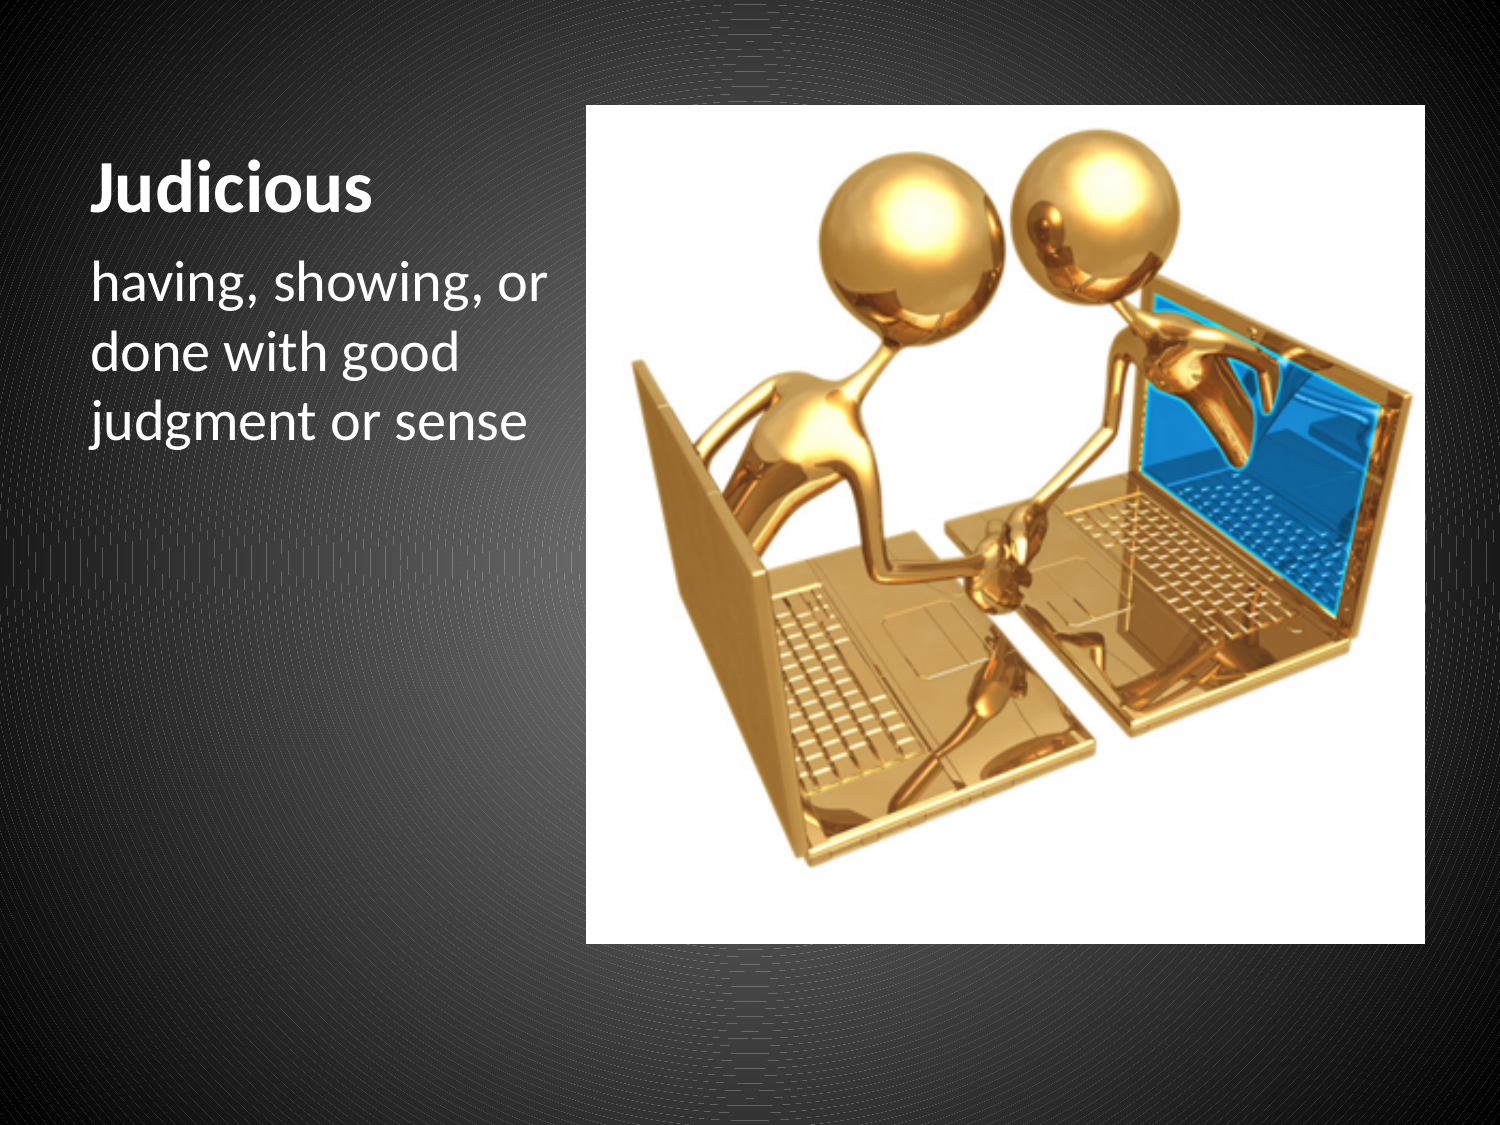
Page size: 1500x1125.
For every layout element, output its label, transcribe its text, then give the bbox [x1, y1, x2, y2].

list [586, 44, 1426, 1006]
list having, showing, or done with good judgment or sense [75, 235, 569, 1005]
title Judicious [75, 44, 569, 235]
